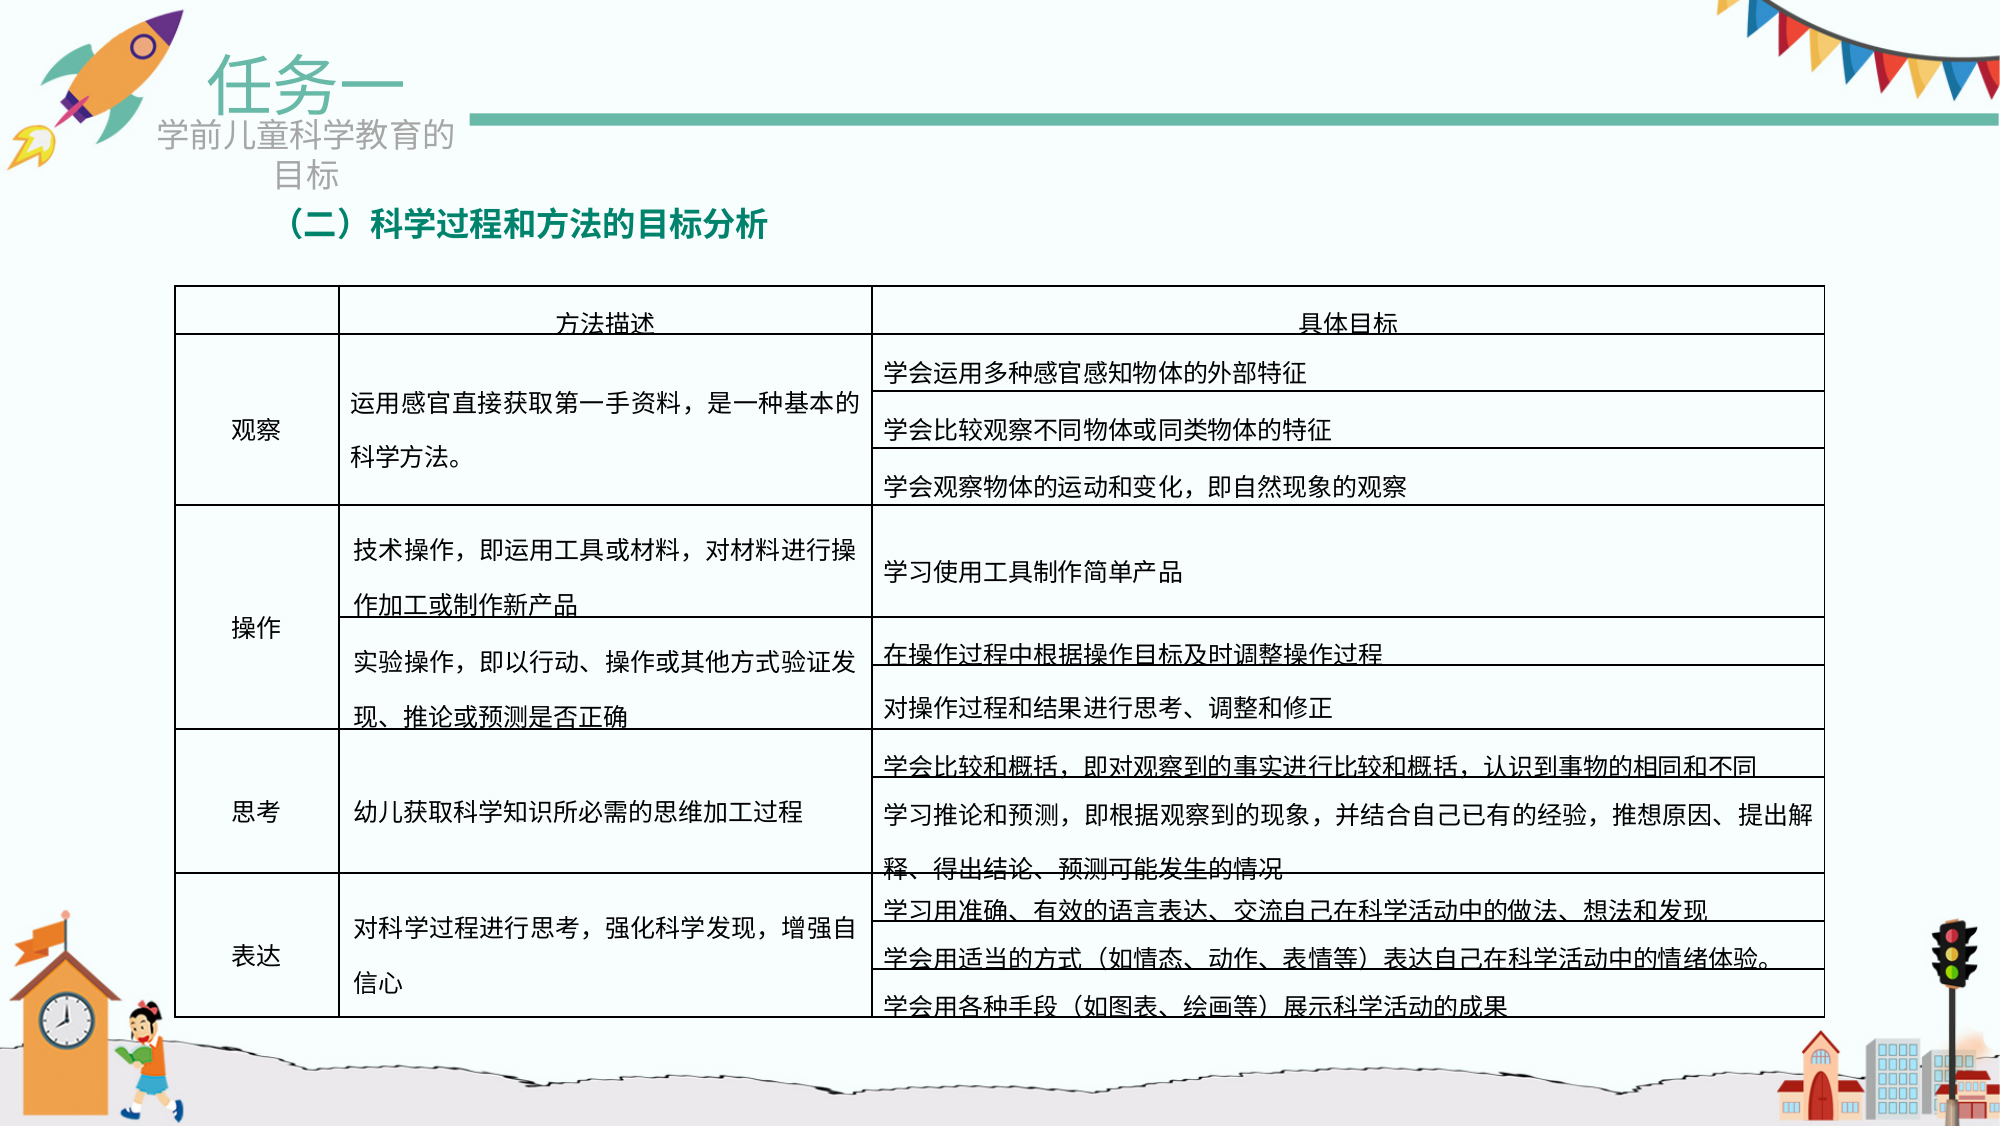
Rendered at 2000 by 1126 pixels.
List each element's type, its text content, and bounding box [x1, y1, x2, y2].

table_cell 操作 [176, 506, 338, 728]
table_header 具体目标 [873, 287, 1824, 333]
table_cell 学会观察物体的运动和变化，即自然现象的观察 [873, 449, 1824, 504]
table_cell 学会运用多种感官感知物体的外部特征 [873, 335, 1824, 390]
table_header 方法描述 [340, 287, 871, 333]
table_cell 学会用各种手段（如图表、绘画等）展示科学活动的成果 [873, 970, 1824, 1016]
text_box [155, 43, 1999, 195]
table_cell 在操作过程中根据操作目标及时调整操作过程 [873, 618, 1824, 664]
table_cell 学会比较观察不同物体或同类物体的特征 [873, 392, 1824, 447]
table_cell 观察 [176, 335, 338, 504]
picture [0, 0, 2000, 1126]
table_cell 实验操作，即以行动、操作或其他方式验证发现、推论或预测是否正确 [340, 618, 871, 728]
table_cell 学习推论和预测，即根据观察到的现象，并结合自己已有的经验，推想原因、提出解释、得出结论、预测可能发生的情况 [873, 778, 1824, 872]
table_cell 学会用适当的方式（如情态、动作、表情等）表达自己在科学活动中的情绪体验。 [873, 922, 1824, 968]
table_cell 思考 [176, 730, 338, 872]
table_header [176, 287, 338, 333]
table_cell 运用感官直接获取第一手资料，是一种基本的科学方法。 [340, 335, 871, 504]
table_cell 学习用准确、有效的语言表达、交流自己在科学活动中的做法、想法和发现 [873, 874, 1824, 920]
table_cell 学会比较和概括，即对观察到的事实进行比较和概括，认识到事物的相同和不同 [873, 730, 1824, 776]
table_cell 对科学过程进行思考，强化科学发现，增强自信心 [340, 874, 871, 1016]
table_cell 技术操作，即运用工具或材料，对材料进行操作加工或制作新产品 [340, 506, 871, 616]
table_cell 对操作过程和结果进行思考、调整和修正 [873, 666, 1824, 728]
table_cell 幼儿获取科学知识所必需的思维加工过程 [340, 730, 871, 872]
table_cell 表达 [176, 874, 338, 1016]
table_cell 学习使用工具制作简单产品 [873, 506, 1824, 616]
text_box （二）科学过程和方法的目标分析 [174, 206, 1618, 251]
